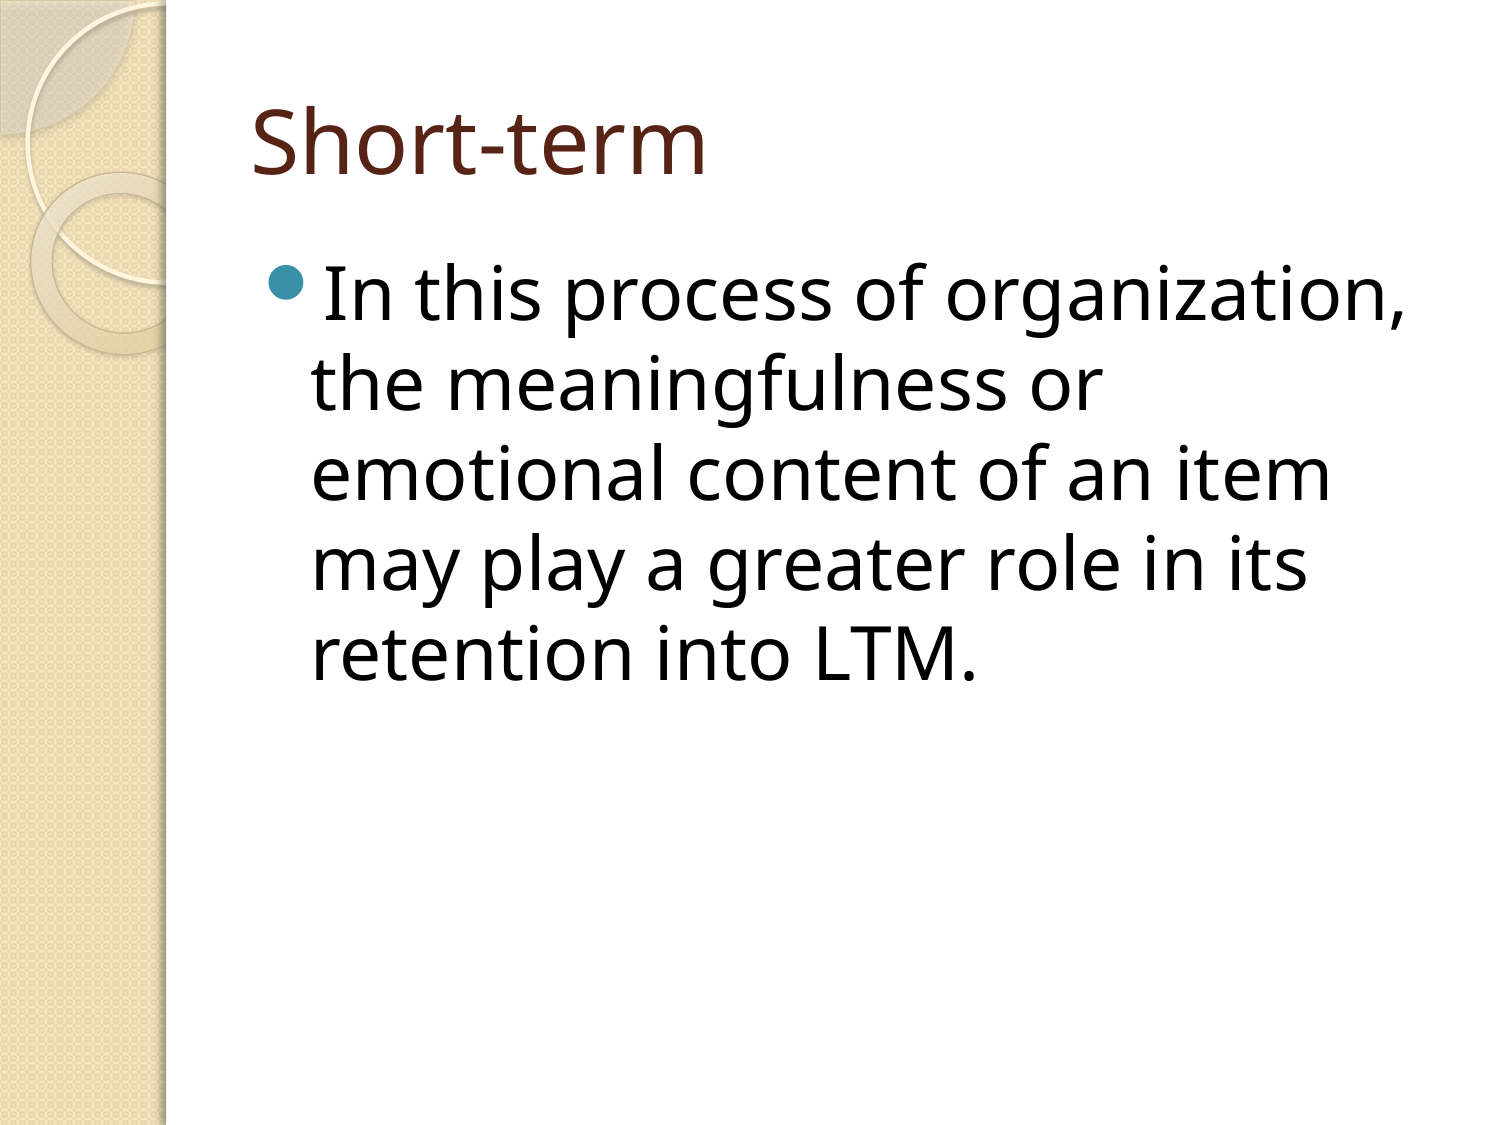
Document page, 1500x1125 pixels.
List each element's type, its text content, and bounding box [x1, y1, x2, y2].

title Short-term [235, 45, 1466, 233]
list In this process of organization, the meaningfulness or emotional content of an item may play a greater role in its retention into LTM. [235, 237, 1466, 1025]
